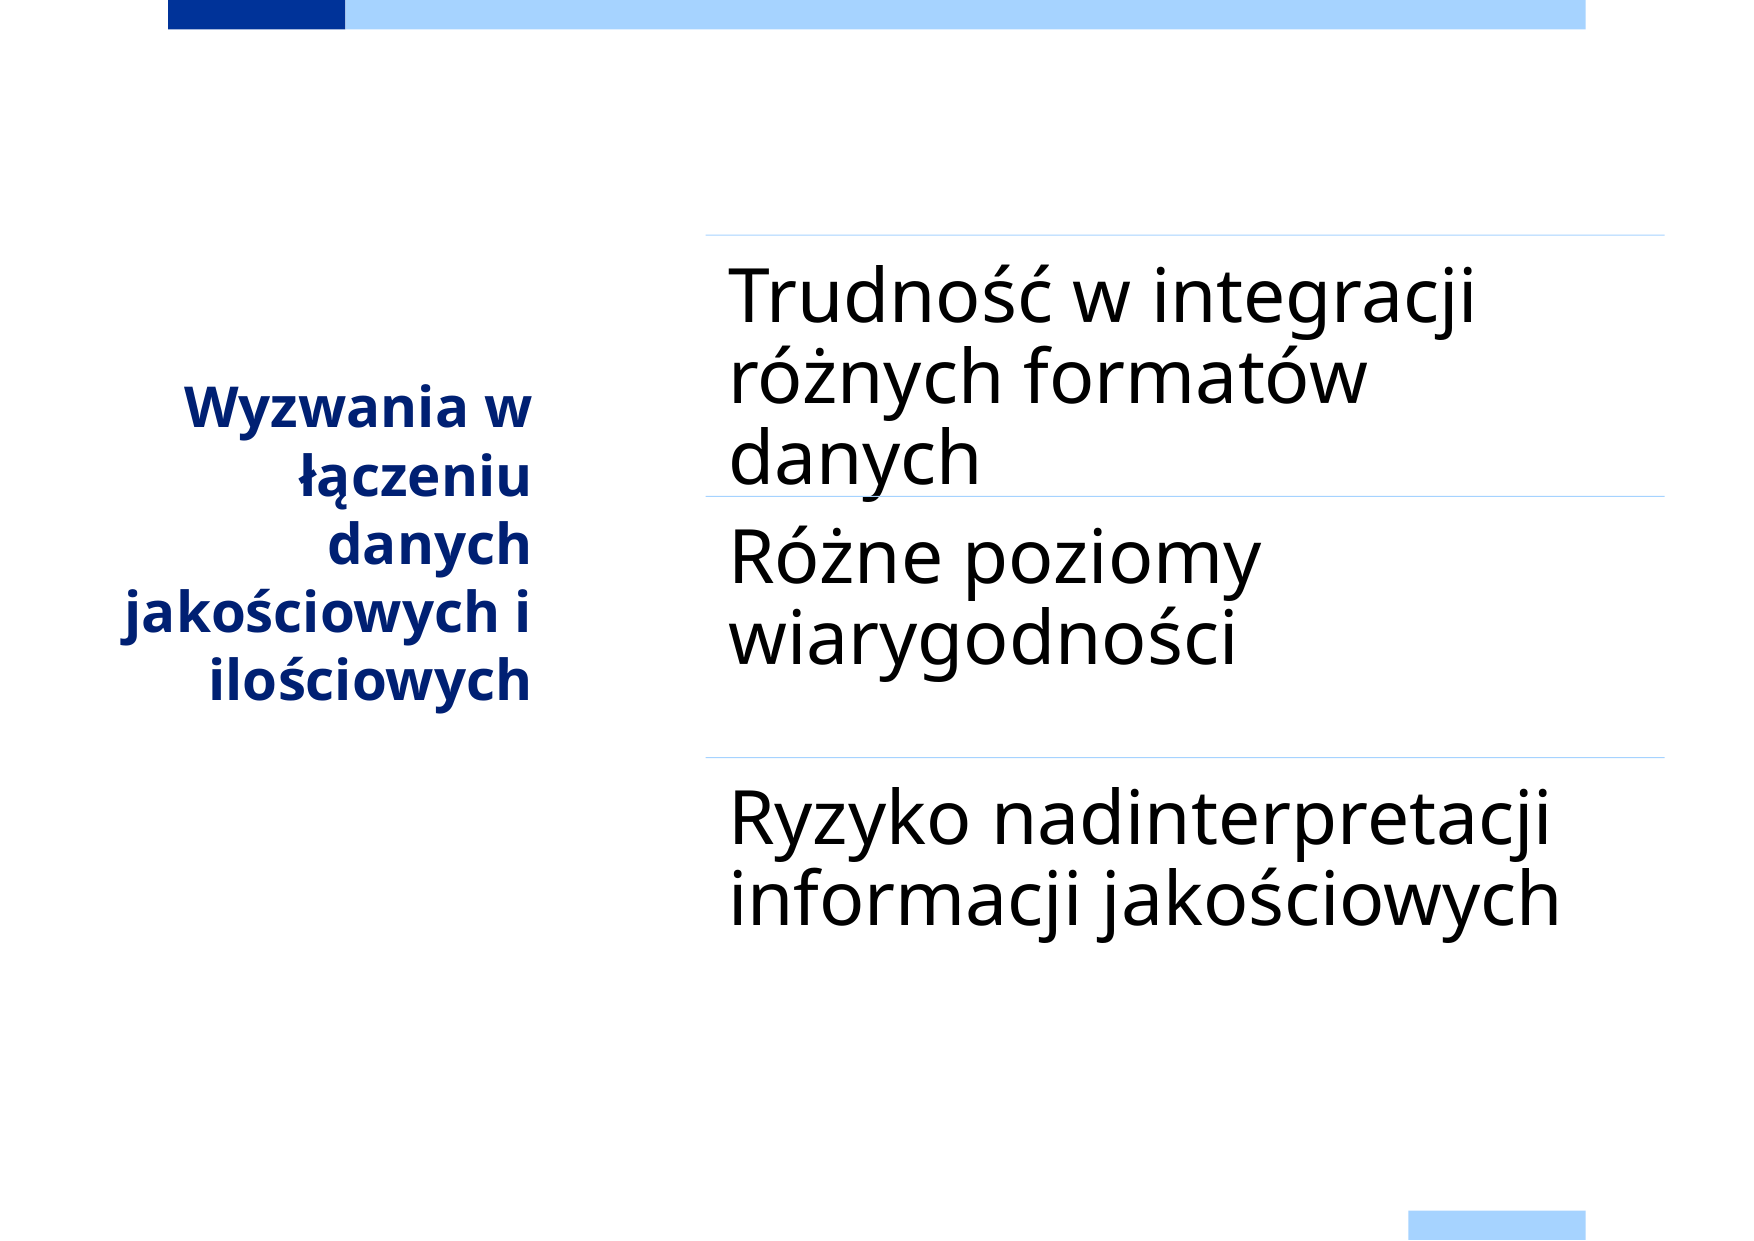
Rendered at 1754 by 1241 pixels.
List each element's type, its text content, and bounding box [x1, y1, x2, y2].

title Wyzwania w łączeniu danych jakościowych i ilościowych [84, 368, 533, 714]
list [705, 234, 1665, 1020]
